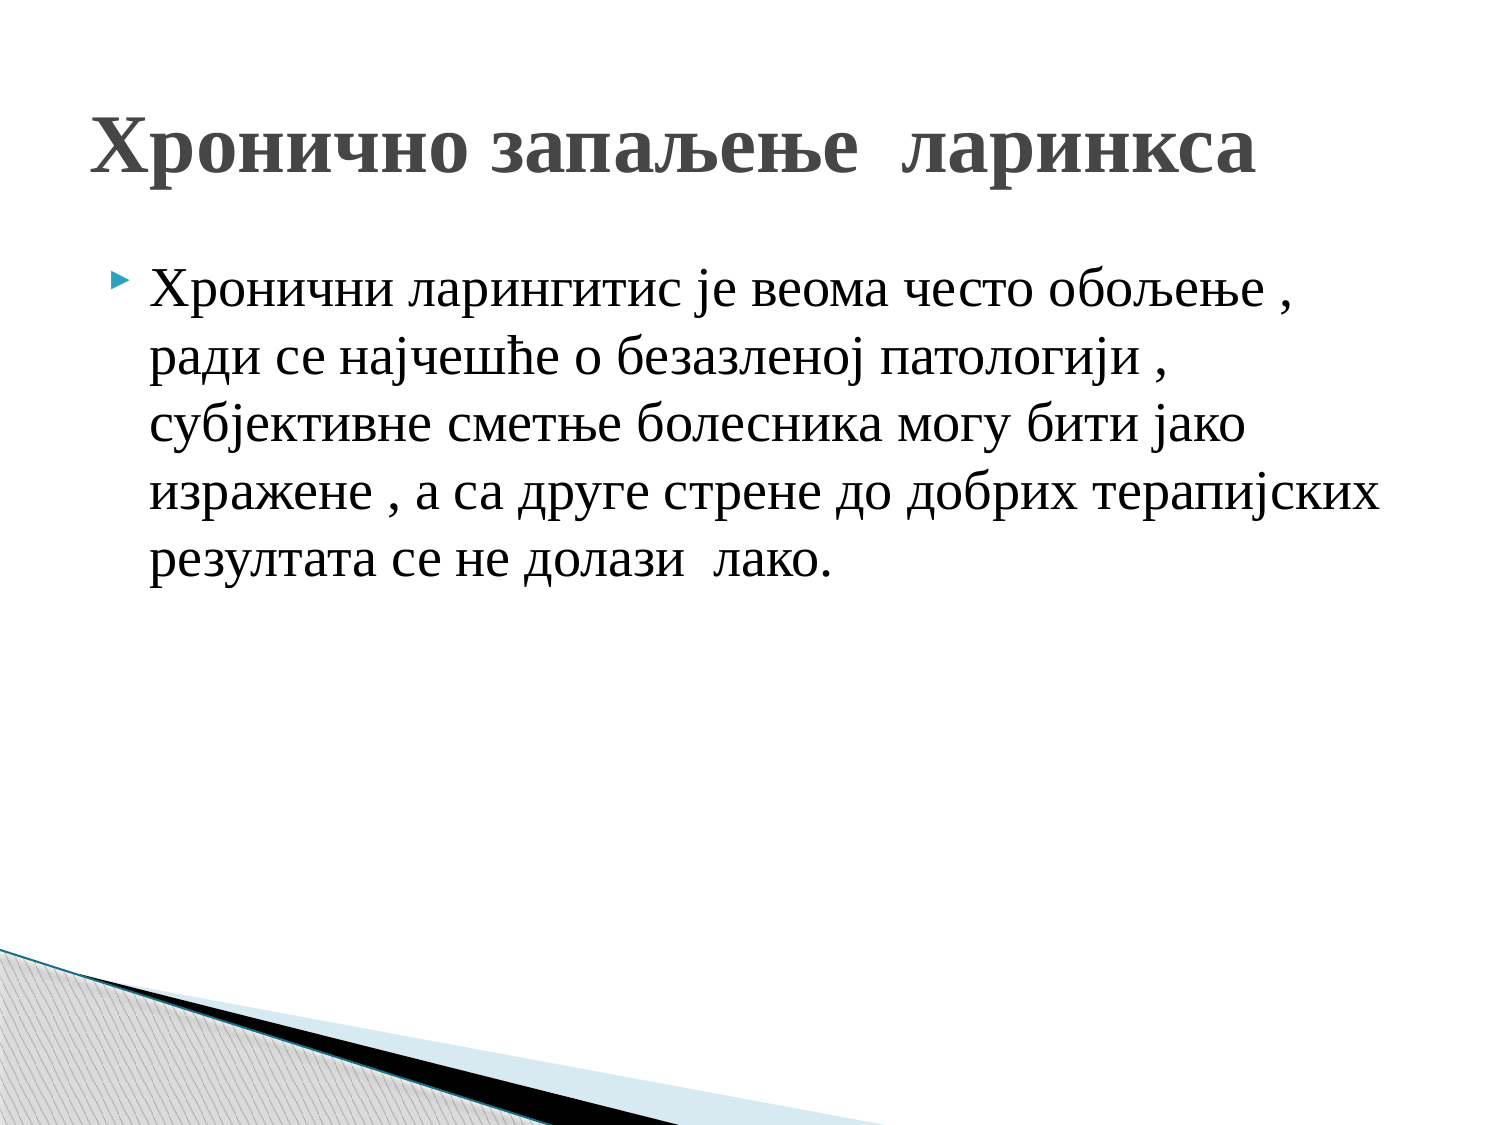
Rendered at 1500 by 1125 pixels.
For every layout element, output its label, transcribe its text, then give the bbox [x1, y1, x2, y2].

list Хронични ларингитис је веома често обољење , ради се најчешће о безазленој патологији , субјективне сметње болесника могу бити јако изражене , а са друге стрене до добрих терапијских резултата се не долази лако. [74, 242, 1426, 986]
title Хронично запаљење ларинкса [75, 45, 1425, 233]
